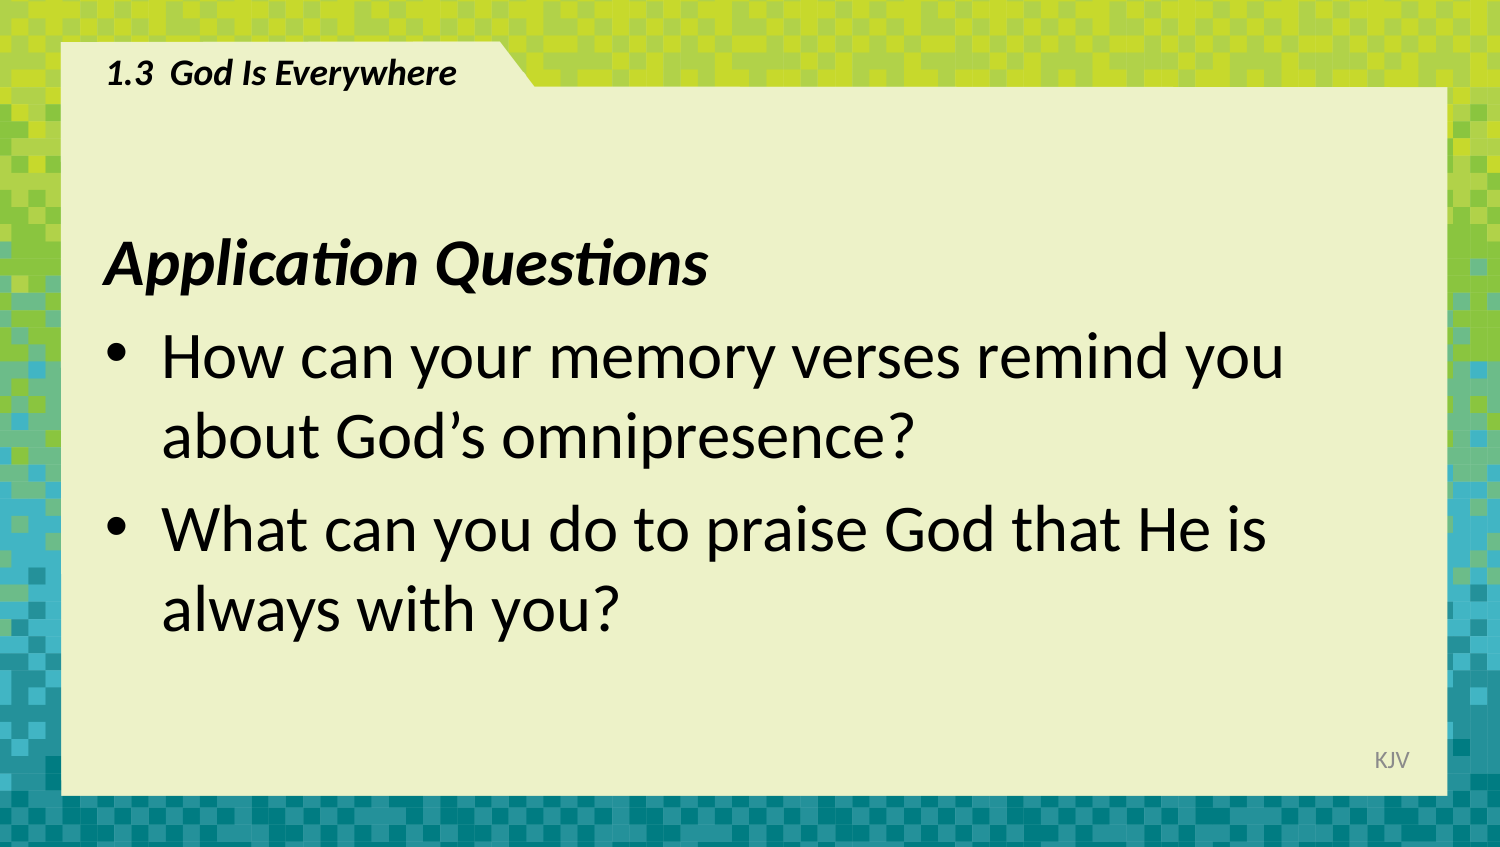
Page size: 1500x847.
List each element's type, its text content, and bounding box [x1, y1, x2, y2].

picture [0, 0, 1500, 847]
title 1.3 God Is Everywhere [89, 33, 1420, 108]
footer KJV [950, 736, 1425, 782]
list Application Questions How can your memory verses remind you about God’s omnipresence? What can you do to praise God that He is always with you? [89, 141, 1403, 722]
